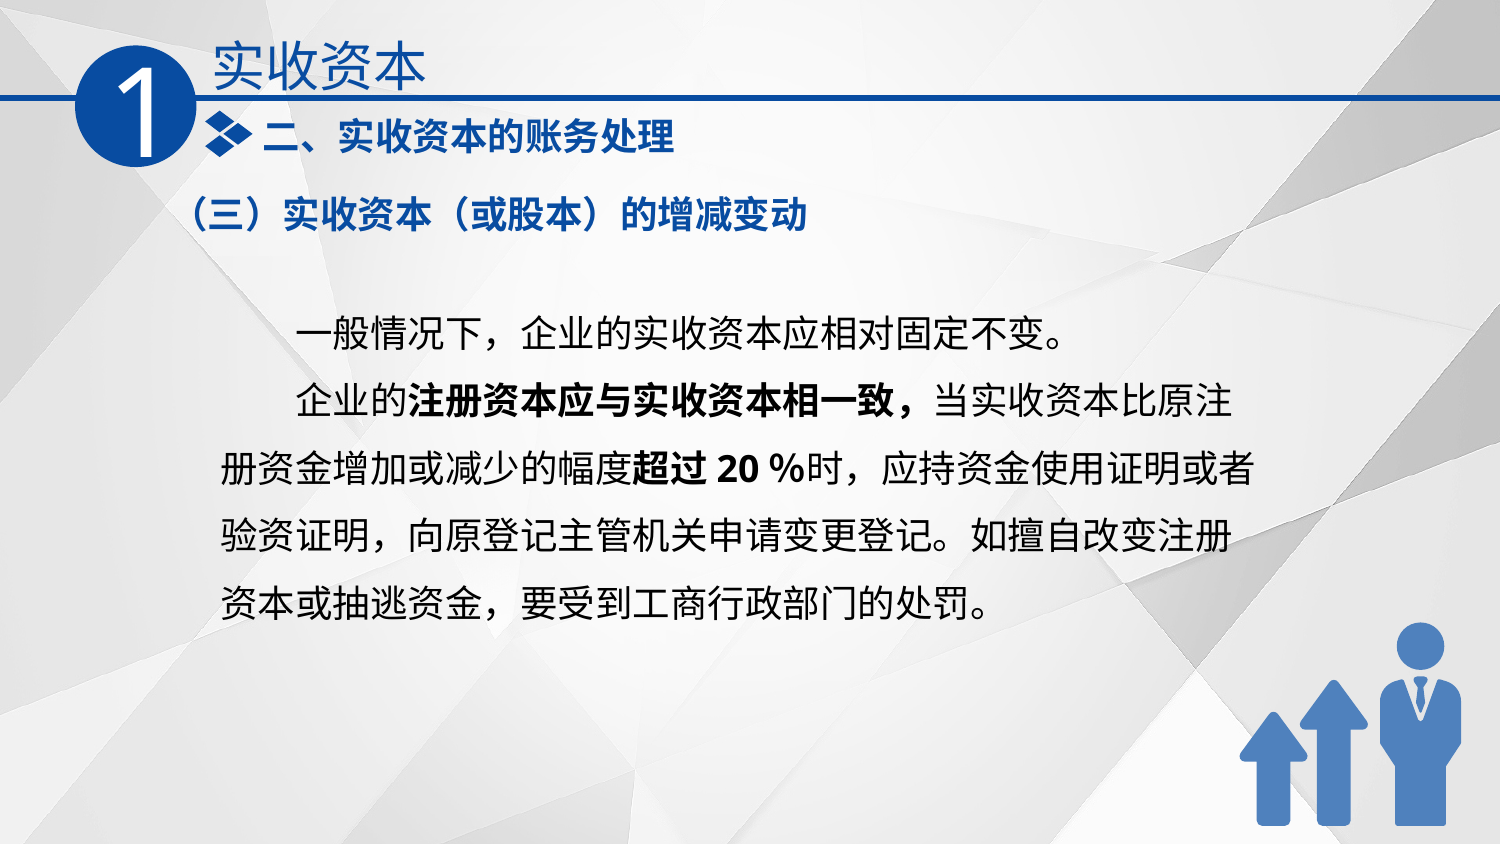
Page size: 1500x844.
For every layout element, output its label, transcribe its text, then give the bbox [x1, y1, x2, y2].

text_box [75, 74, 84, 97]
text_box 1 [84, 45, 203, 97]
text_box [223, 122, 250, 145]
text_box 1 [84, 107, 203, 171]
text_box [75, 107, 84, 138]
text_box [205, 110, 235, 133]
text_box [1413, 676, 1428, 713]
picture [0, 0, 1500, 95]
text_box [1299, 679, 1368, 826]
text_box 实收资本 [198, 37, 510, 92]
text_box （三）实收资本（或股本）的增减变动 [157, 184, 821, 242]
text_box [1239, 711, 1308, 826]
text_box 一般情况下，企业的实收资本应相对固定不变。 企业的注册资本应与实收资本相一致，当实收资本比原注册资金增加或减少的幅度超过20％时，应持资金使用证明或者验资证明，向原登记主管机关申请变更登记。如擅自改变注册资本或抽逃资金，要受到工商行政部门的处罚。 [205, 279, 1284, 632]
text_box 二、实收资本的账务处理 [250, 107, 688, 164]
text_box [1380, 679, 1462, 826]
text_box [1396, 622, 1445, 670]
text_box [205, 135, 235, 158]
picture [0, 101, 1500, 844]
